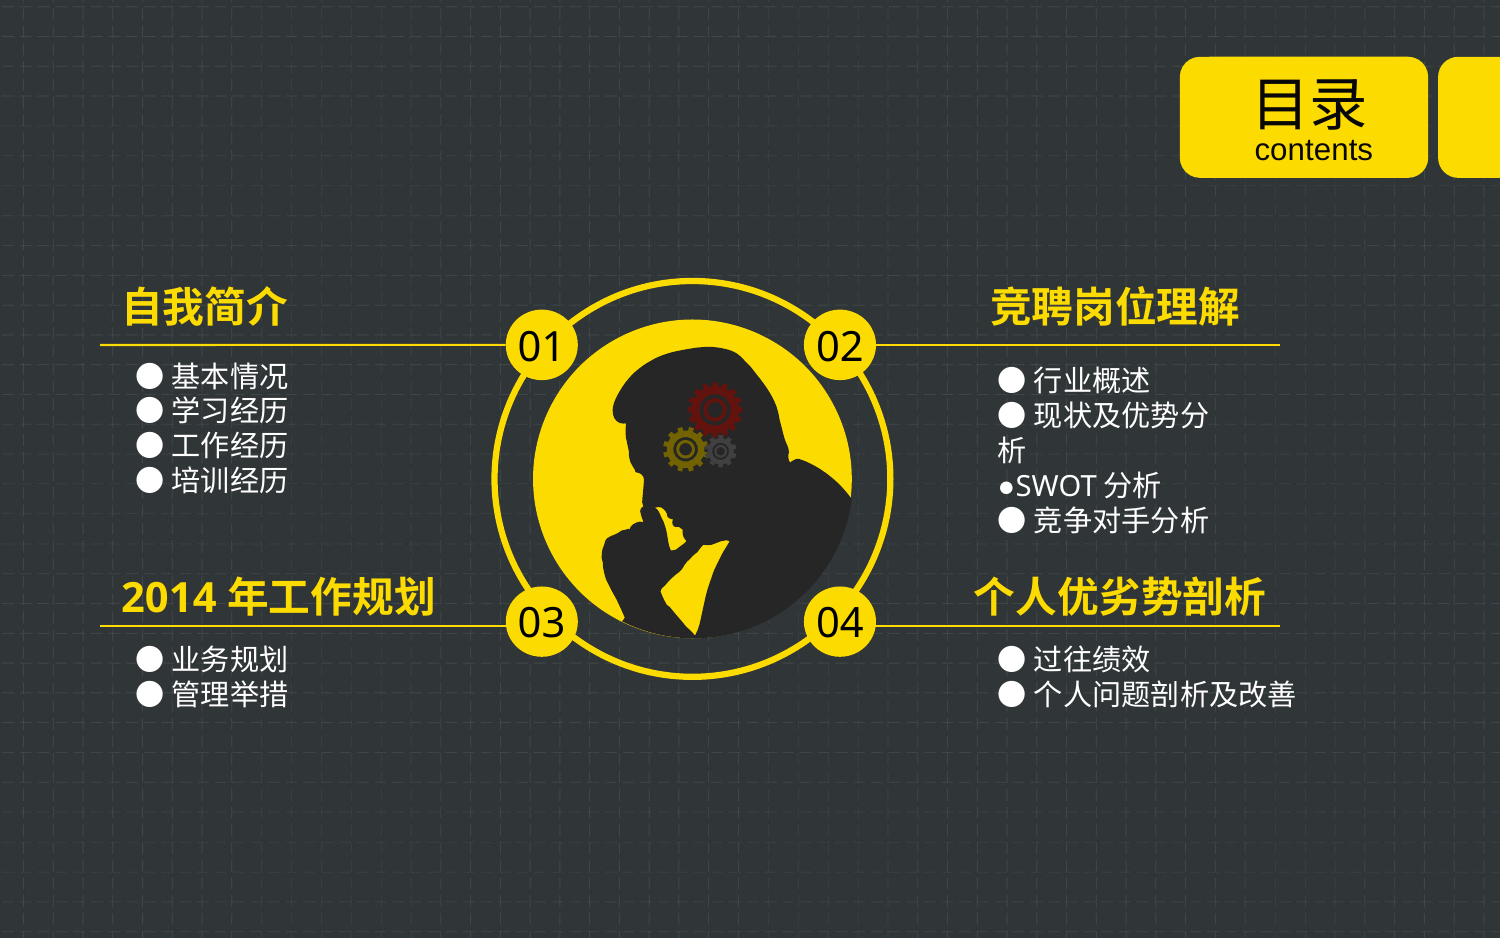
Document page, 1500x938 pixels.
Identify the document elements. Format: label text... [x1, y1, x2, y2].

text_box [581, 280, 801, 317]
text_box [494, 377, 527, 588]
text_box ●业务规划 ●管理举措 [120, 634, 387, 719]
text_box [532, 319, 853, 639]
text_box 2014年工作规划 [106, 563, 467, 625]
text_box ●过往绩效 ●个人问题剖析及改善 [983, 634, 1329, 754]
text_box [586, 646, 799, 677]
text_box ●行业概述 ●现状及优势分析 ●SWOT分析 ●竞争对手分析 [983, 354, 1249, 545]
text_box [1179, 56, 1500, 179]
text_box ●基本情况 ●学习经历 ●工作经历 ●培训经历 [120, 354, 387, 505]
text_box 自我简介 [106, 273, 402, 338]
text_box 个人优劣势剖析 [950, 563, 1281, 625]
text_box 02 [801, 312, 879, 377]
picture [0, 0, 1500, 938]
text_box [856, 377, 891, 588]
text_box 竞聘岗位理解 [959, 273, 1256, 338]
text_box 01 [502, 312, 581, 377]
text_box 04 [801, 588, 879, 654]
text_box 03 [502, 588, 581, 654]
